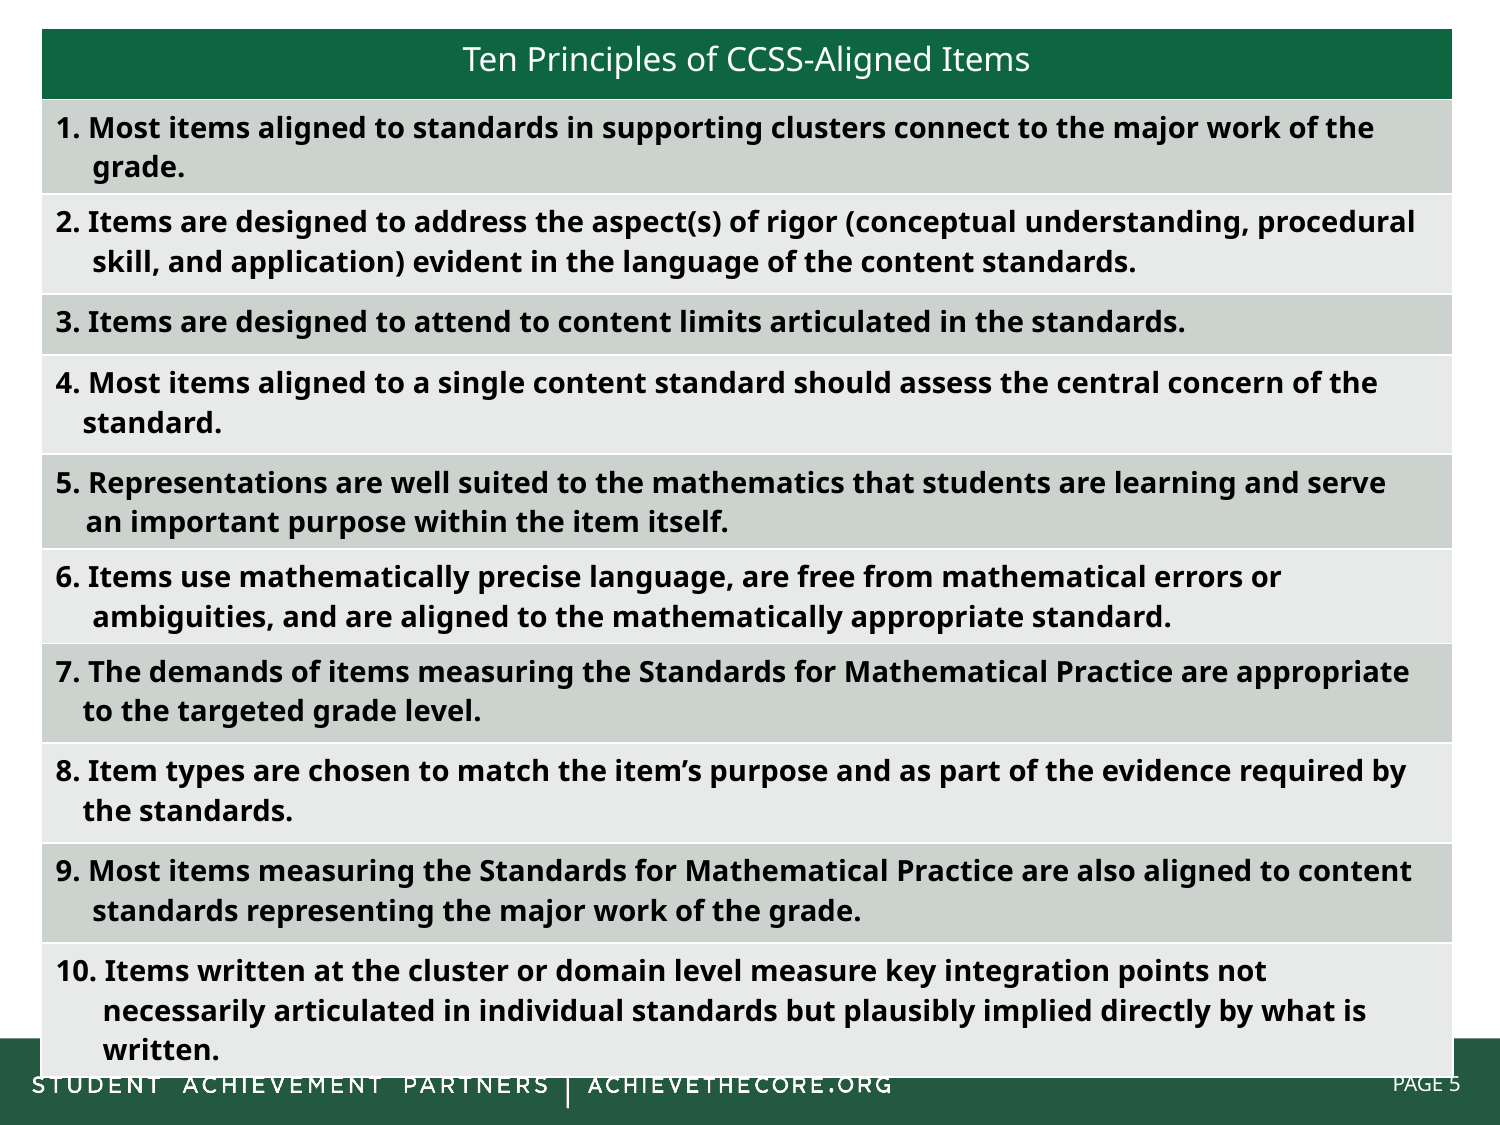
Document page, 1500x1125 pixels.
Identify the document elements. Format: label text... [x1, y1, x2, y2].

table_cell 4. Most items aligned to a single content standard should assess the central concern of the standard. [42, 356, 1452, 453]
table_cell 3. Items are designed to attend to content limits articulated in the standards. [42, 295, 1452, 354]
table_cell 2. Items are designed to address the aspect(s) of rigor (conceptual understanding, procedural skill, and application) evident in the language of the content standards. [42, 195, 1452, 293]
picture [12, 1055, 911, 1112]
table_cell 7. The demands of items measuring the Standards for Mathematical Practice are appropriate to the targeted grade level. [42, 644, 1452, 742]
table_cell 6. Items use mathematically precise language, are free from mathematical errors or ambiguities, and are aligned to the mathematically appropriate standard. [42, 550, 1452, 643]
table_header Ten Principles of CCSS-Aligned Items [42, 29, 1452, 99]
table_cell 8. Item types are chosen to match the item’s purpose and as part of the evidence required by the standards. [42, 744, 1452, 842]
table_cell 9. Most items measuring the Standards for Mathematical Practice are also aligned to content standards representing the major work of the grade. [42, 844, 1452, 942]
table_cell 5. Representations are well suited to the mathematics that students are learning and serve an important purpose within the item itself. [42, 455, 1452, 548]
table_cell 10. Items written at the cluster or domain level measure key integration points not necessarily articulated in individual standards but plausibly implied directly by what is written. [42, 944, 1452, 1076]
table_cell 1. Most items aligned to standards in supporting clusters connect to the major work of the grade. [42, 100, 1452, 193]
